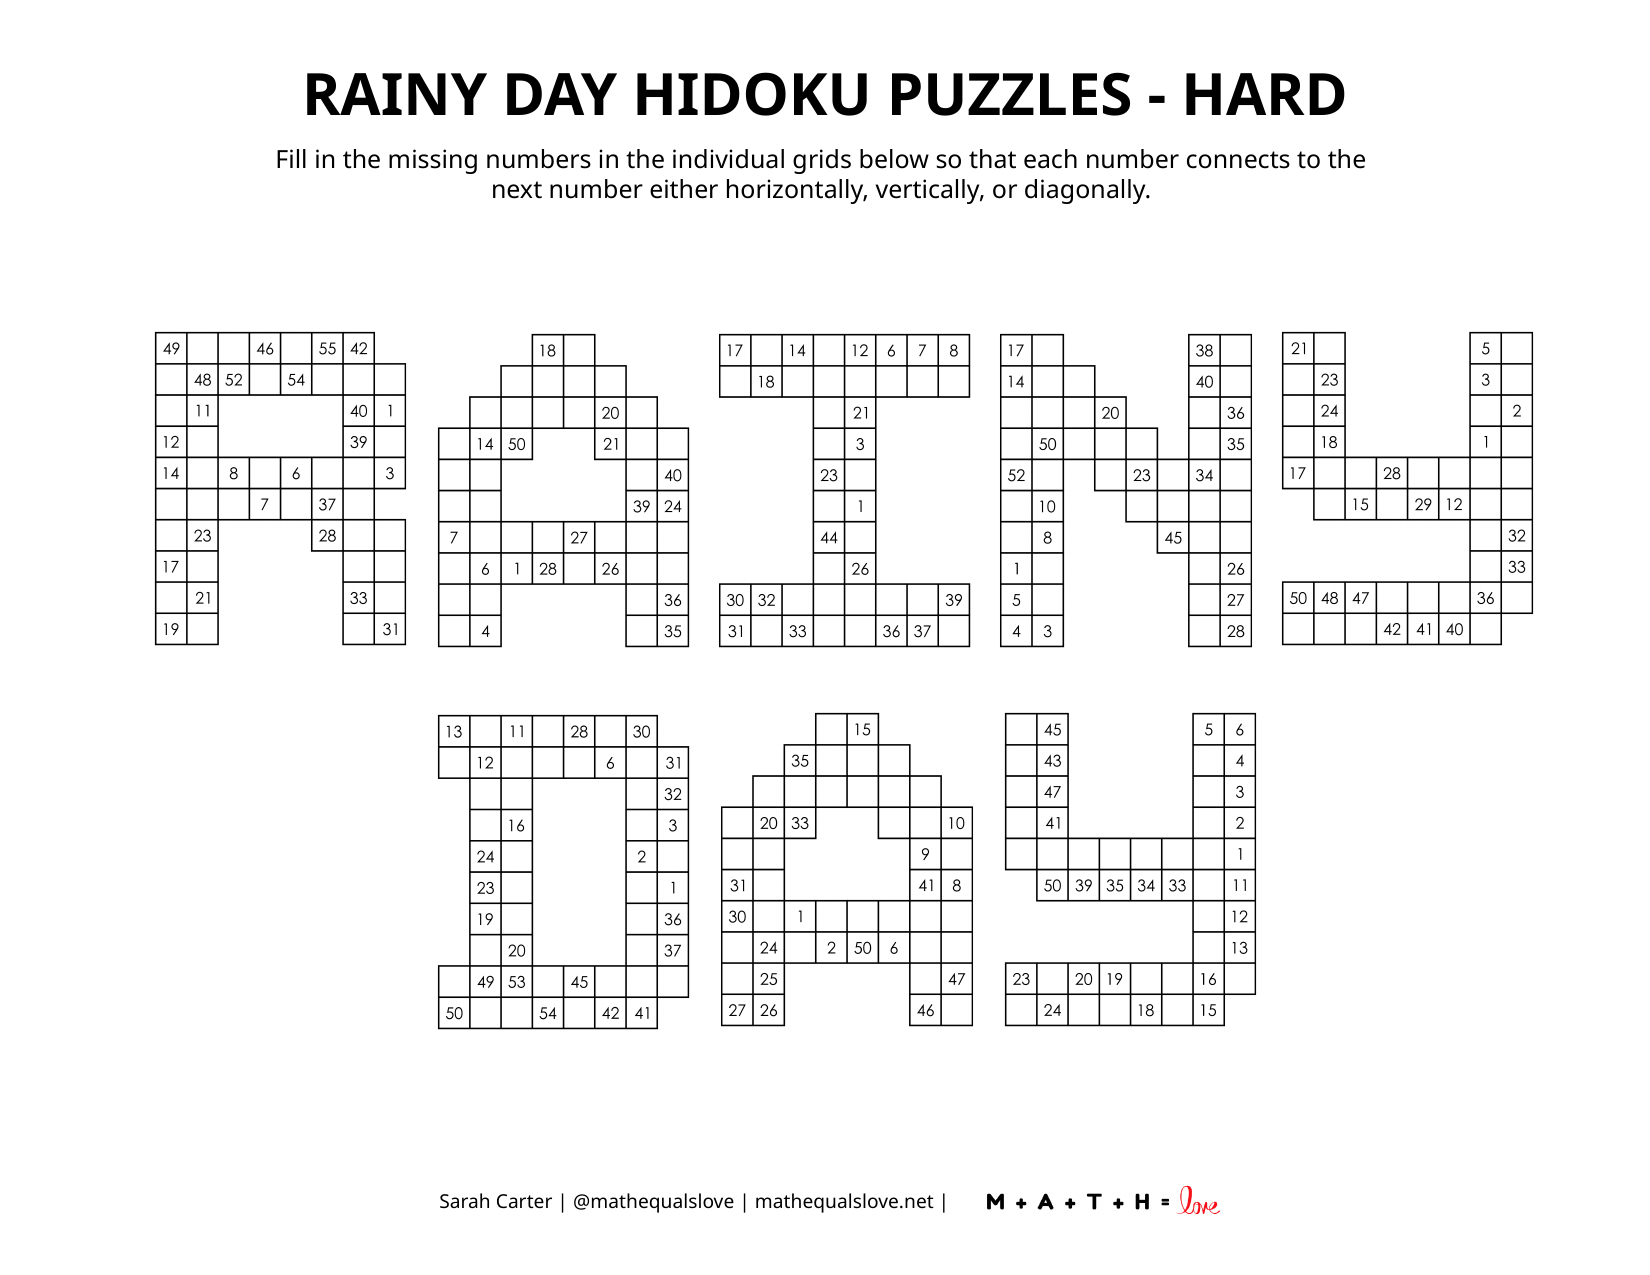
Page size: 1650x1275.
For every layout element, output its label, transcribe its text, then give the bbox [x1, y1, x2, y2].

picture [153, 330, 407, 647]
text_box Sarah Carter | @mathequalslove | mathequalslove.net | [424, 1182, 1259, 1220]
picture [978, 1183, 1226, 1218]
picture [1280, 330, 1534, 647]
picture [436, 714, 691, 1030]
picture [720, 711, 974, 1028]
picture [1003, 711, 1257, 1028]
picture [436, 332, 691, 649]
picture [718, 332, 972, 649]
picture [999, 332, 1253, 649]
text_box RAINY DAY HIDOKU PUZZLES - HARD [76, 50, 1574, 135]
text_box Fill in the missing numbers in the individual grids below so that each number connects to the next number either horizontally, vertically, or diagonally. [0, 135, 1650, 211]
